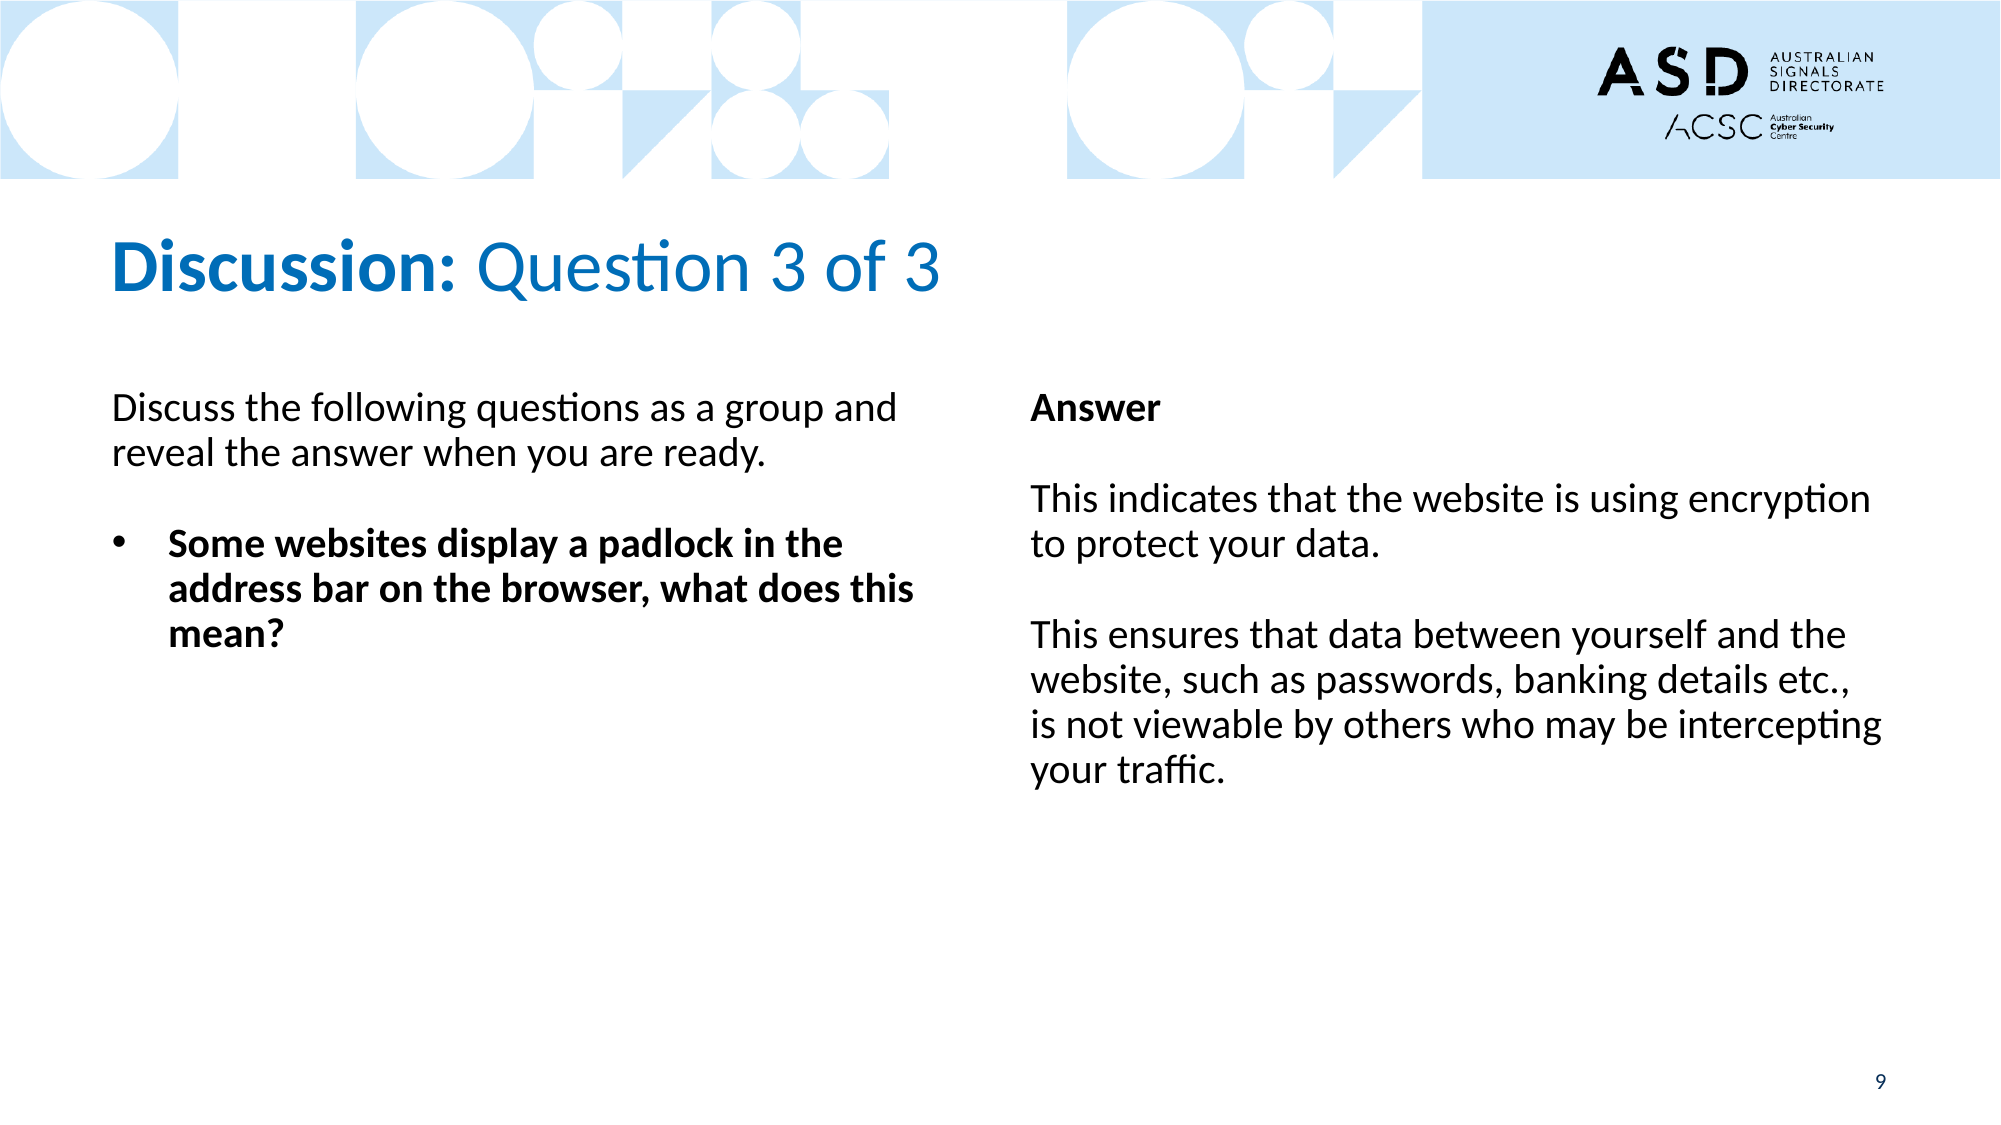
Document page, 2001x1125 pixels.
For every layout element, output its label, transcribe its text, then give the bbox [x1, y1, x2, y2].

picture [0, 0, 2001, 179]
slide_number 9 [1799, 1050, 1902, 1111]
list Discuss the following questions as a group and reveal the answer when you are ready. Some websites display a padlock in the address bar on the browser, what does this mean? [96, 378, 983, 1007]
title Discussion: Question 3 of 3 [96, 207, 1902, 328]
list Answer This indicates that the website is using encryption to protect your data. This ensures that data between yourself and the website, such as passwords, banking details etc., is not viewable by others who may be intercepting your traffic. [1015, 378, 1902, 1007]
